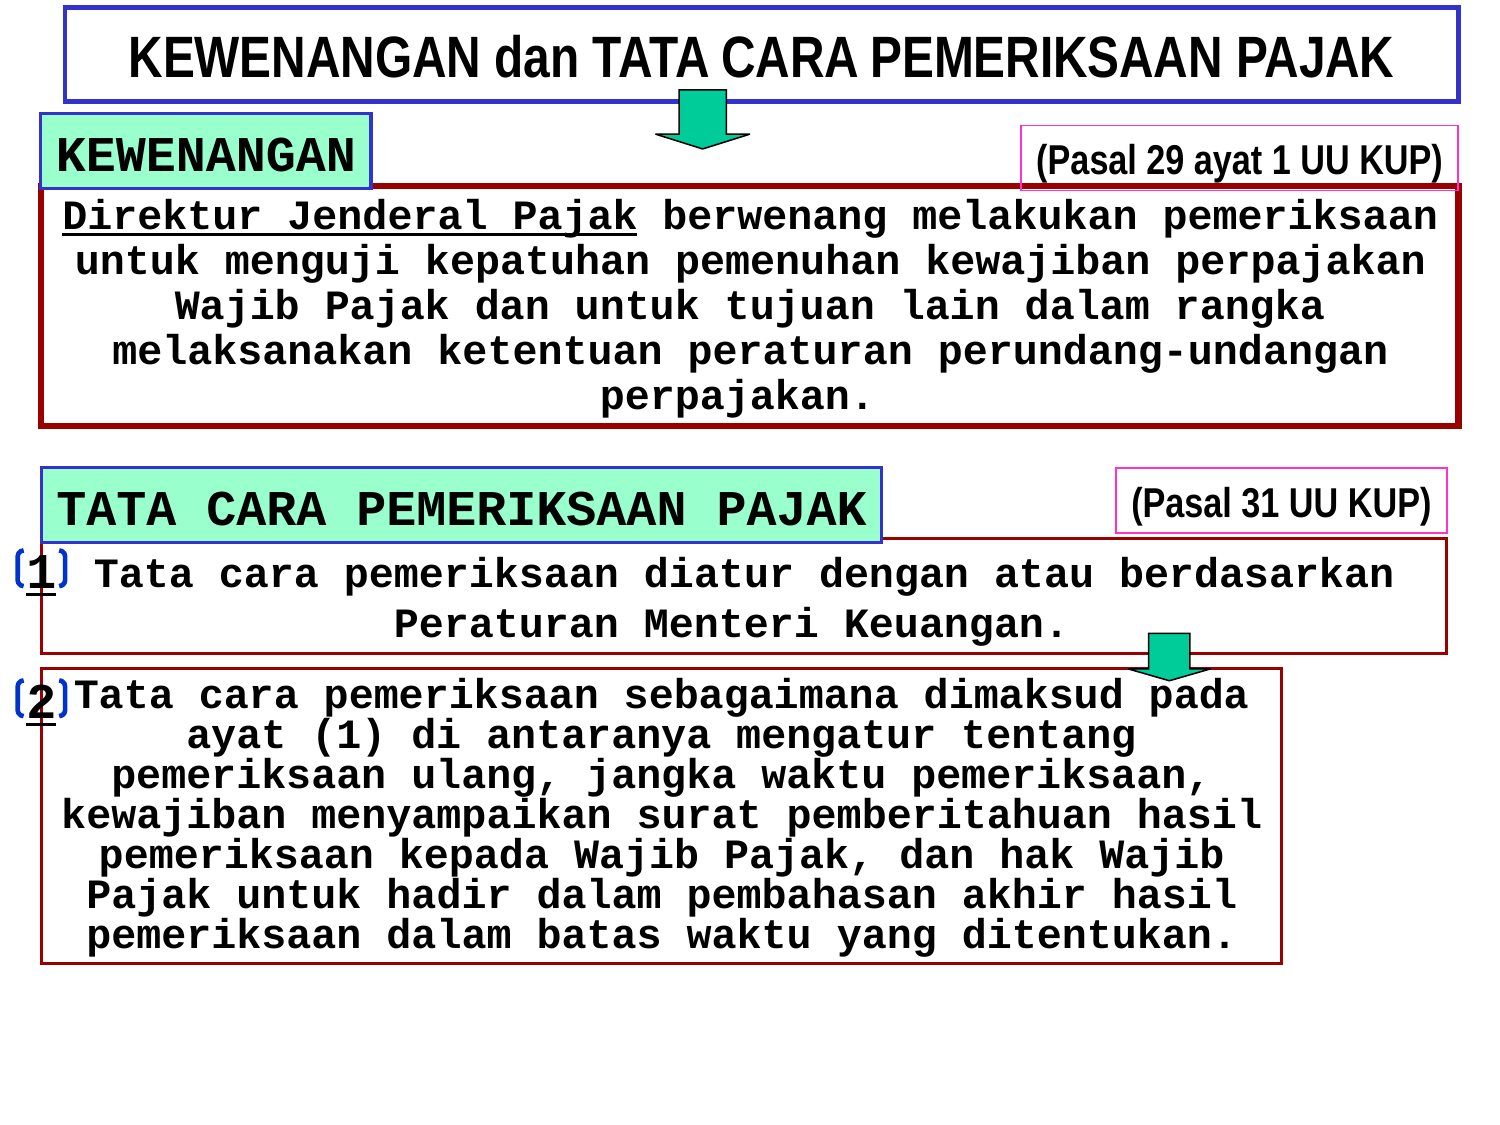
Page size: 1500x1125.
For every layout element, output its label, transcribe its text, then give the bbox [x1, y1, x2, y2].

text_box [655, 89, 751, 149]
text_box Tata cara pemeriksaan sebagaimana dimaksud pada ayat (1) di antaranya mengatur tentang pemeriksaan ulang, jangka waktu pemeriksaan, kewajiban menyampaikan surat pemberitahuan hasil pemeriksaan kepada Wajib Pajak, dan hak Wajib Pajak untuk hadir dalam pembahasan akhir hasil pemeriksaan dalam batas waktu yang ditentukan. [41, 668, 1282, 964]
text_box Tata cara pemeriksaan diatur dengan atau berdasarkan Peraturan Menteri Keuangan. [41, 538, 1447, 654]
text_box 1 [17, 550, 66, 587]
text_box KEWENANGAN [40, 113, 371, 189]
text_box Direktur Jenderal Pajak berwenang melakukan pemeriksaan untuk menguji kepatuhan pemenuhan kewajiban perpajakan Wajib Pajak dan untuk tujuan lain dalam rangka melaksanakan ketentuan peraturan perundang-undangan perpajakan. [41, 185, 1459, 426]
text_box 2 [17, 680, 66, 717]
text_box (Pasal 31 UU KUP) [1116, 467, 1447, 533]
title KEWENANGAN dan TATA CARA PEMERIKSAAN PAJAK [64, 6, 1460, 103]
text_box (Pasal 29 ayat 1 UU KUP) [1021, 125, 1459, 191]
text_box TATA CARA PEMERIKSAAN PAJAK [41, 467, 882, 543]
text_box [1128, 633, 1211, 681]
